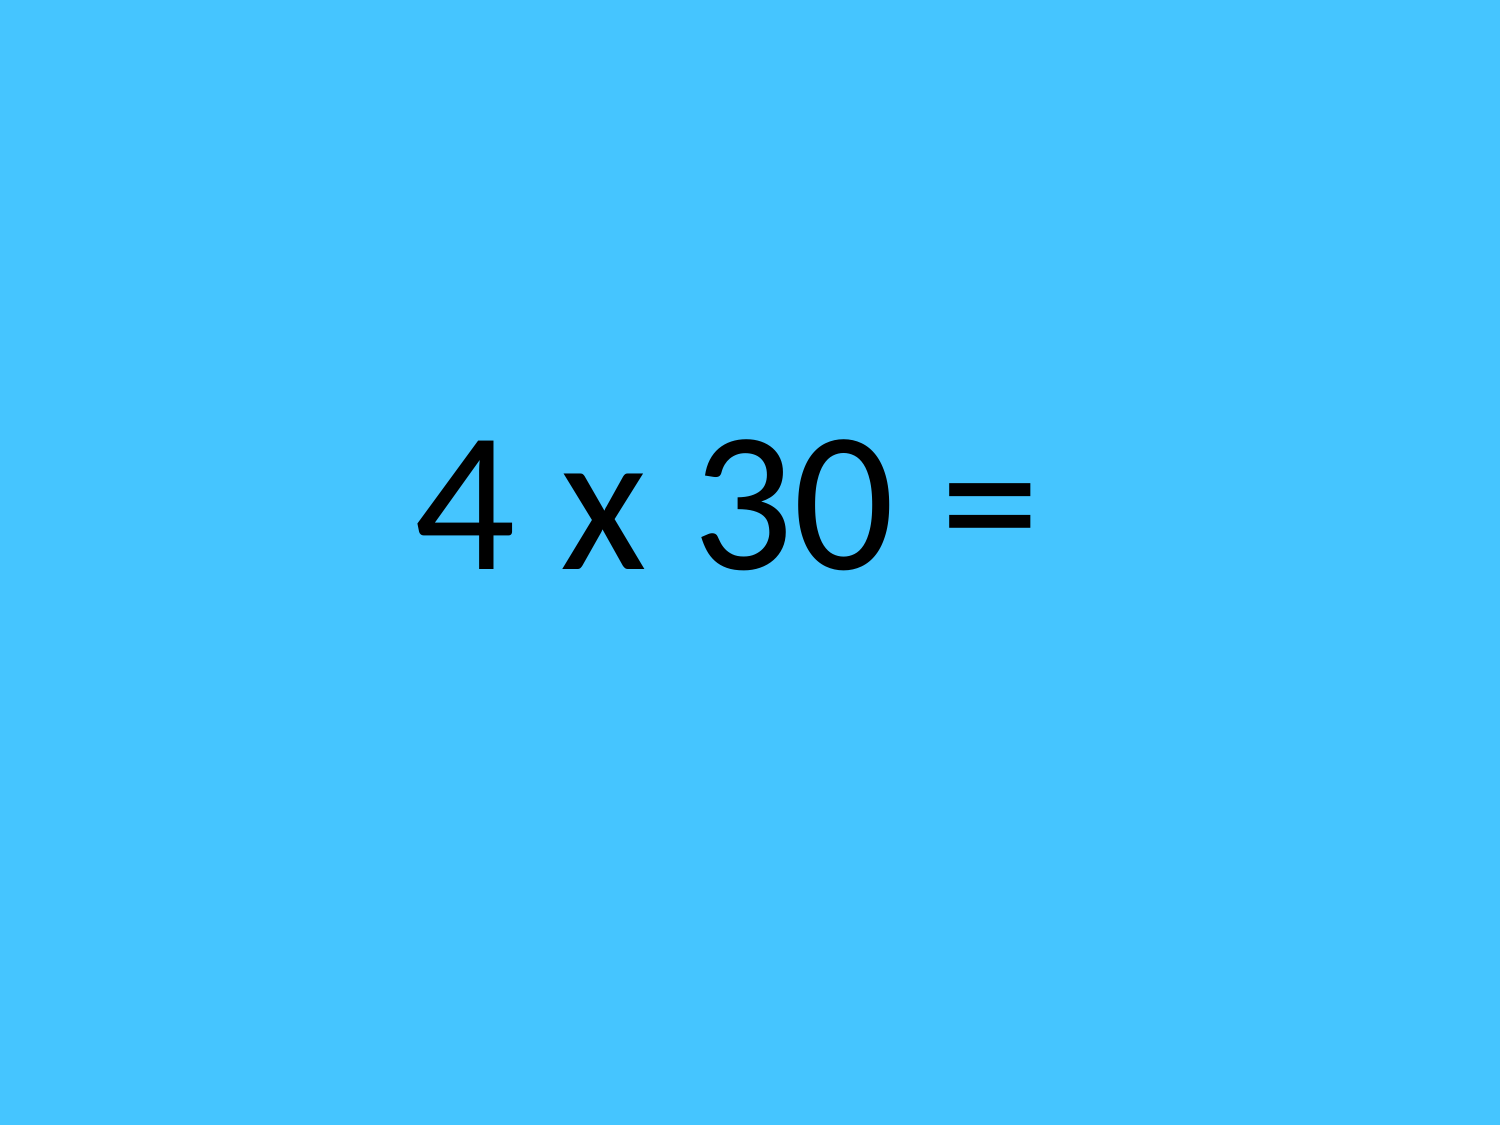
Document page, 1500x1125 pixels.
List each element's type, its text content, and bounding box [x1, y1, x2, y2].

text_box 4 x 30 = [399, 362, 1063, 618]
